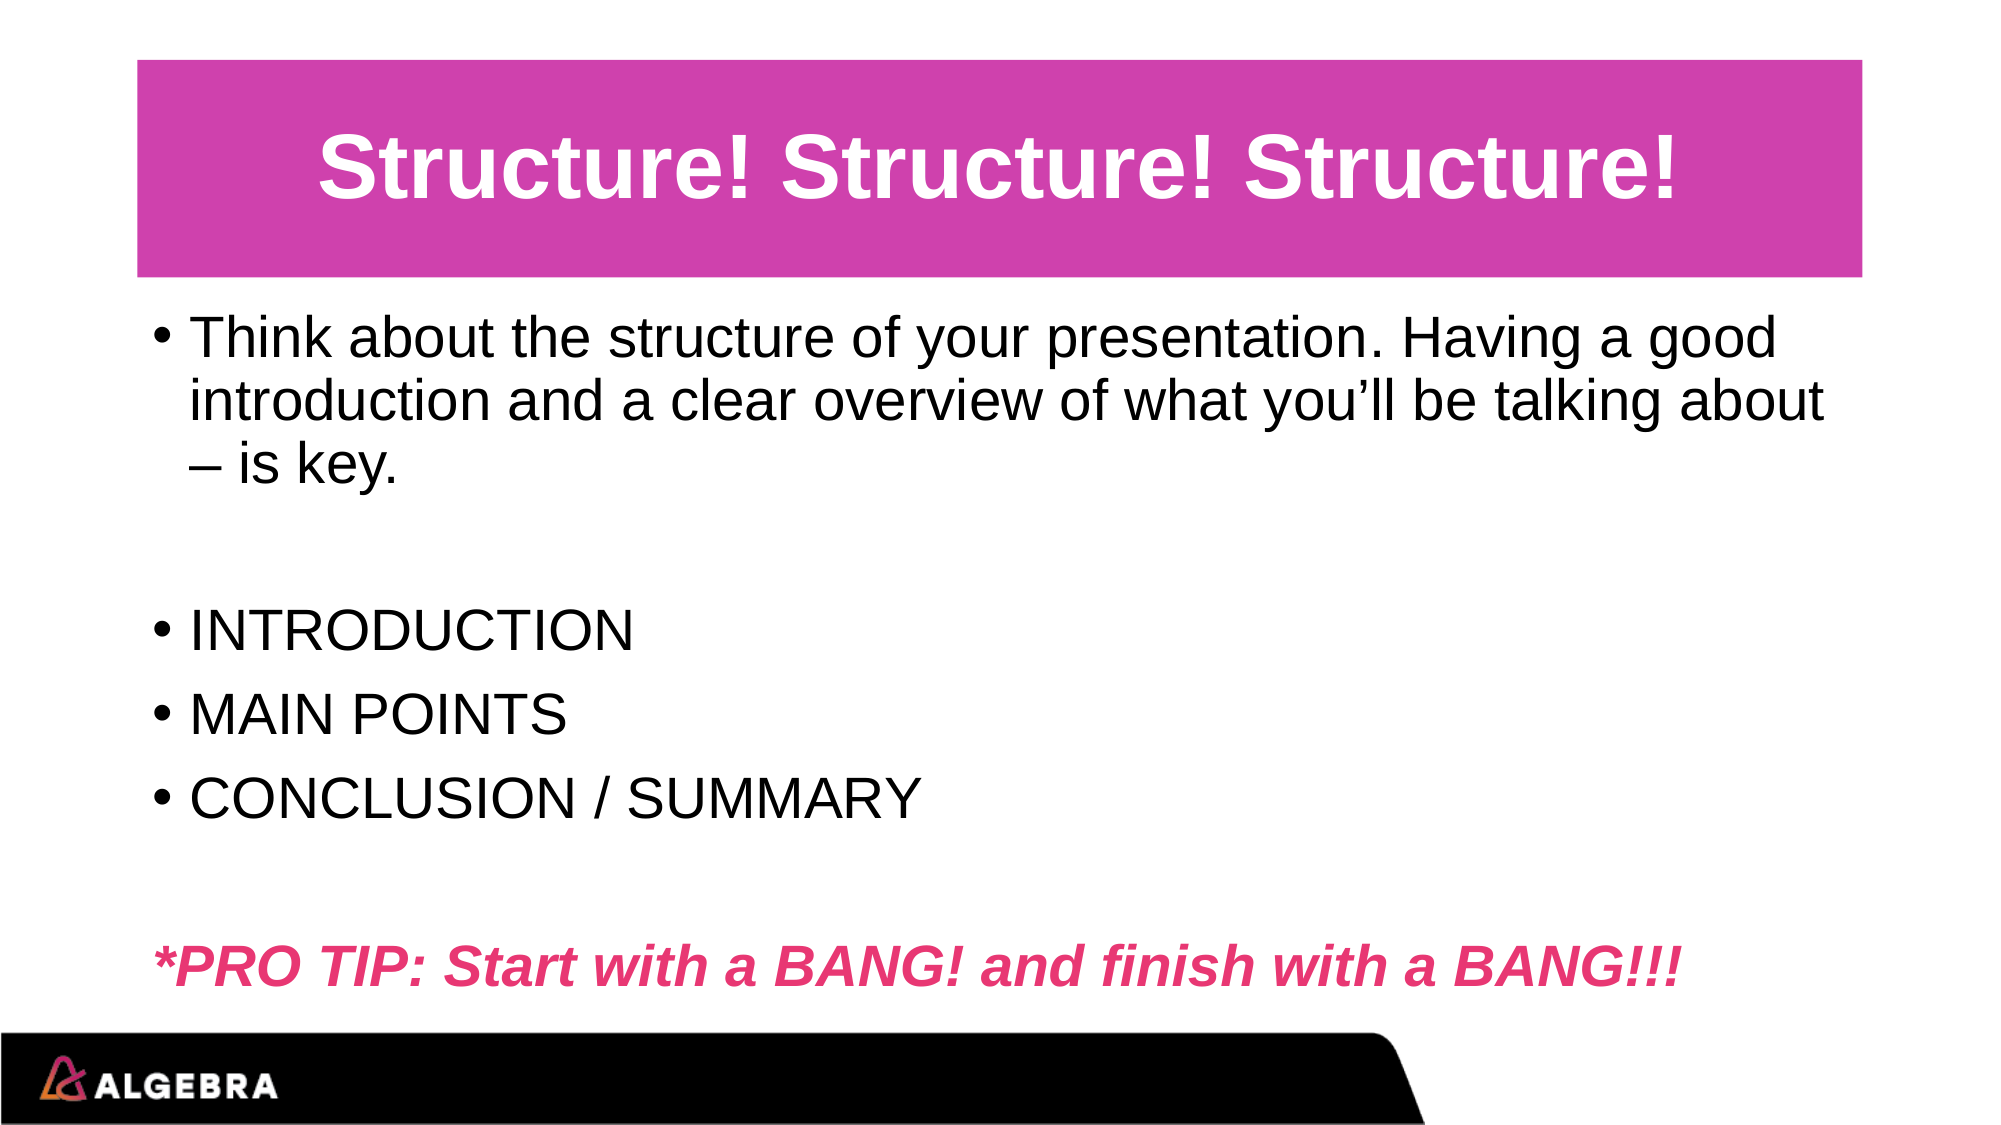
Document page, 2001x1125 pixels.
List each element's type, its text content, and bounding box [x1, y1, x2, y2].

title Structure! Structure! Structure! [137, 59, 1863, 278]
picture [0, 1032, 1425, 1125]
list Think about the structure of your presentation. Having a good introduction and a clear overview of what you’ll be talking about – is key. INTRODUCTION MAIN POINTS CONCLUSION / SUMMARY *PRO TIP: Start with a BANG! and finish with a BANG!!! [137, 299, 1863, 1014]
